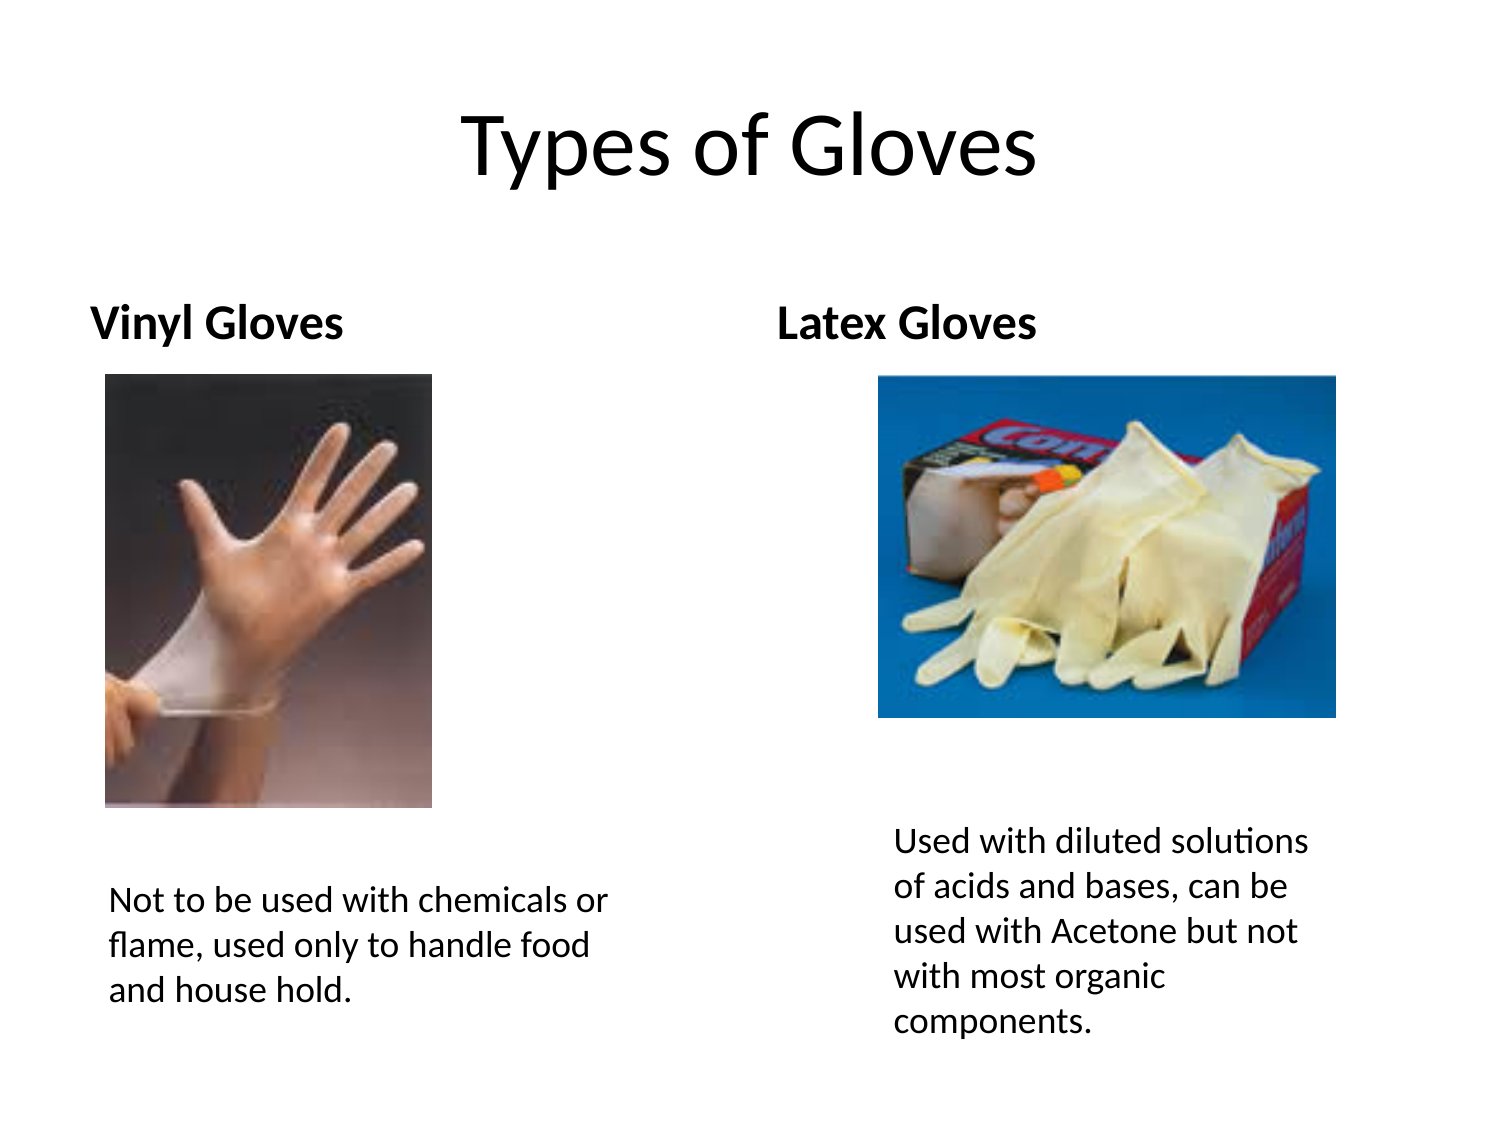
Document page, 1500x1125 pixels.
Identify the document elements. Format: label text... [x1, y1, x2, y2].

list Latex Gloves [761, 251, 1425, 357]
title Types of Gloves [75, 45, 1425, 233]
text_box Not to be used with chemicals or flame, used only to handle food and house hold. [93, 867, 645, 1017]
list Vinyl Gloves [75, 251, 738, 357]
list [878, 374, 1337, 718]
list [105, 374, 433, 809]
text_box Used with diluted solutions of acids and bases, can be used with Acetone but not with most organic components. [878, 808, 1336, 1049]
